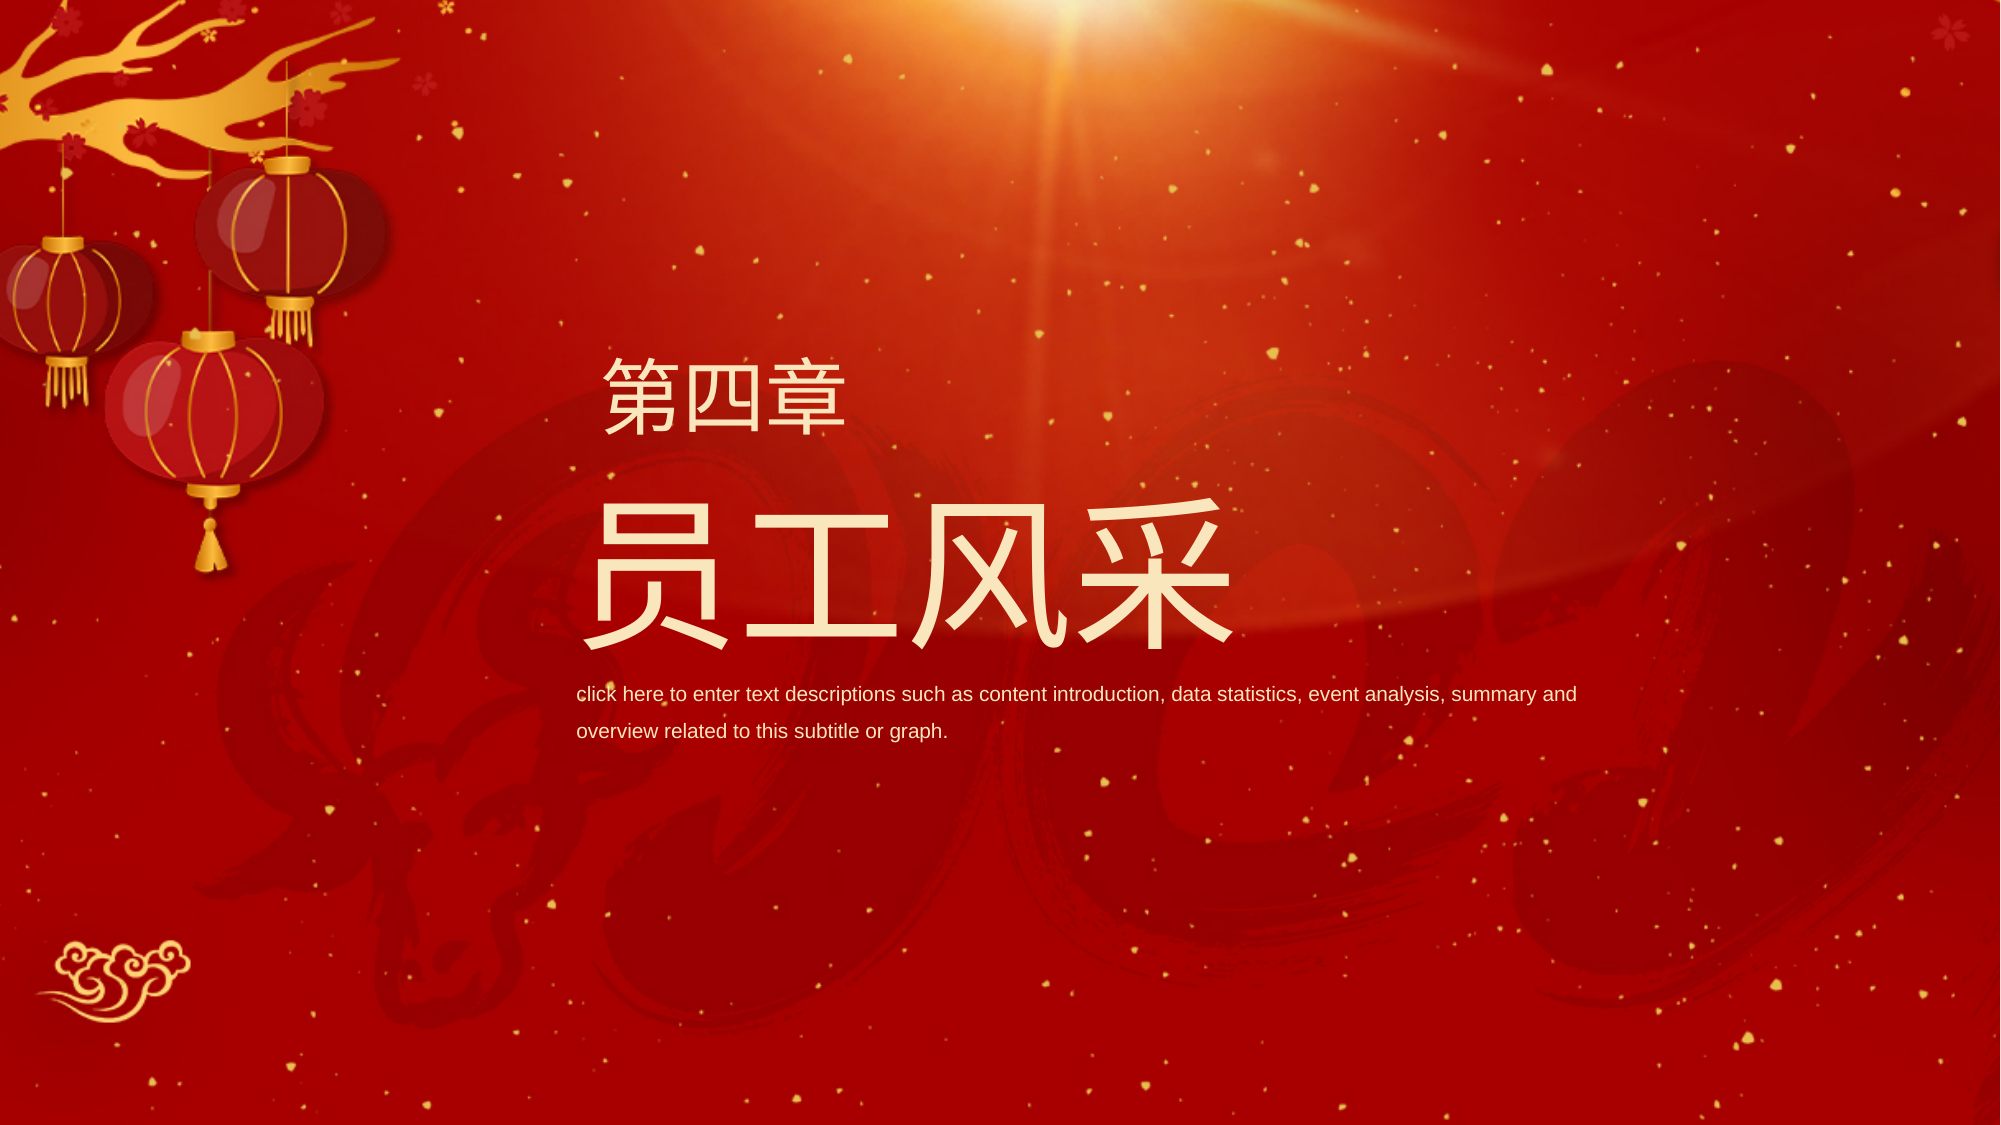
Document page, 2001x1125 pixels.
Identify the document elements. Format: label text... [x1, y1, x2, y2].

text_box 员工风采 [557, 462, 1515, 678]
picture [0, 0, 2001, 1125]
text_box click here to enter text descriptions such as content introduction, data statistics, event analysis, summary and overview related to this subtitle or graph. [561, 660, 1602, 751]
text_box 第四章 [584, 337, 864, 453]
